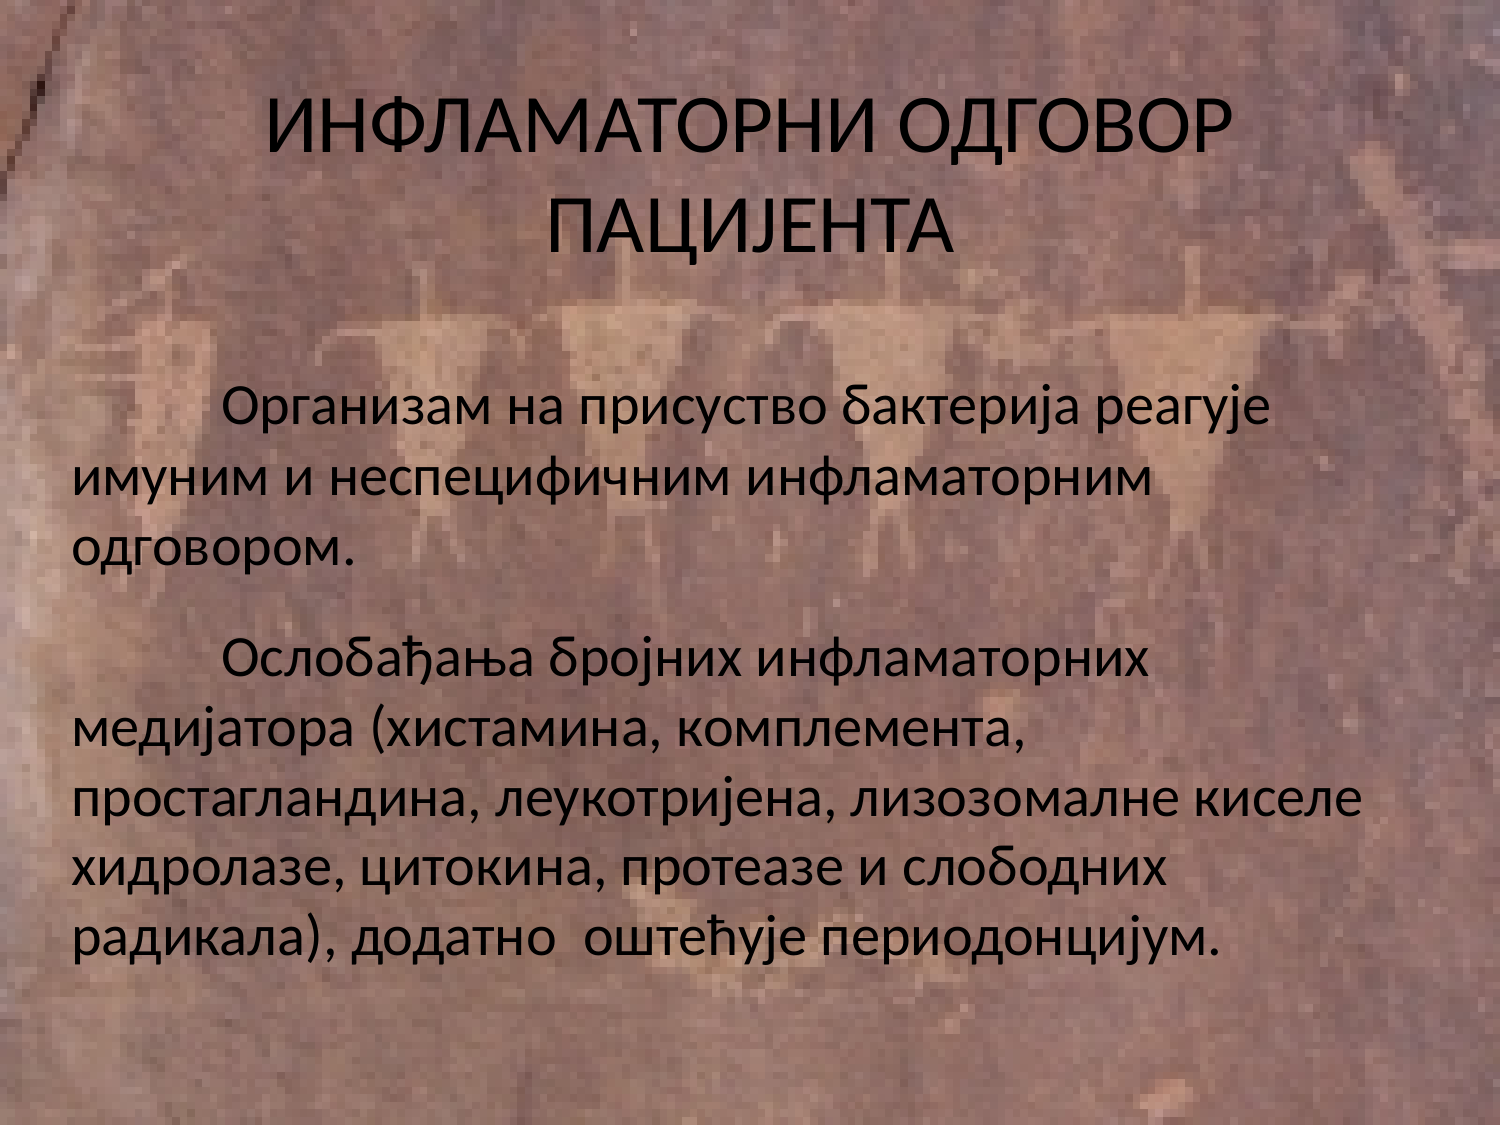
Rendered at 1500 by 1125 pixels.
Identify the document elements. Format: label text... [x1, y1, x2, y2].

list Организам на присуство бактерија реагује имуним и неспецифичним инфламаторним одговором. Ослобађања бројних инфламаторних медијатора (хистамина, комплемента, простагландина, леукотријена, лизозомалне киселе хидролазе, цитокина, протеазе и слободних радикала), додатно оштећује периодонцијум. [0, 350, 1463, 1125]
picture [0, 0, 1500, 1125]
title ИНФЛАМАТОРНИ ОДГОВОР ПАЦИЈЕНТА [75, 75, 1425, 263]
